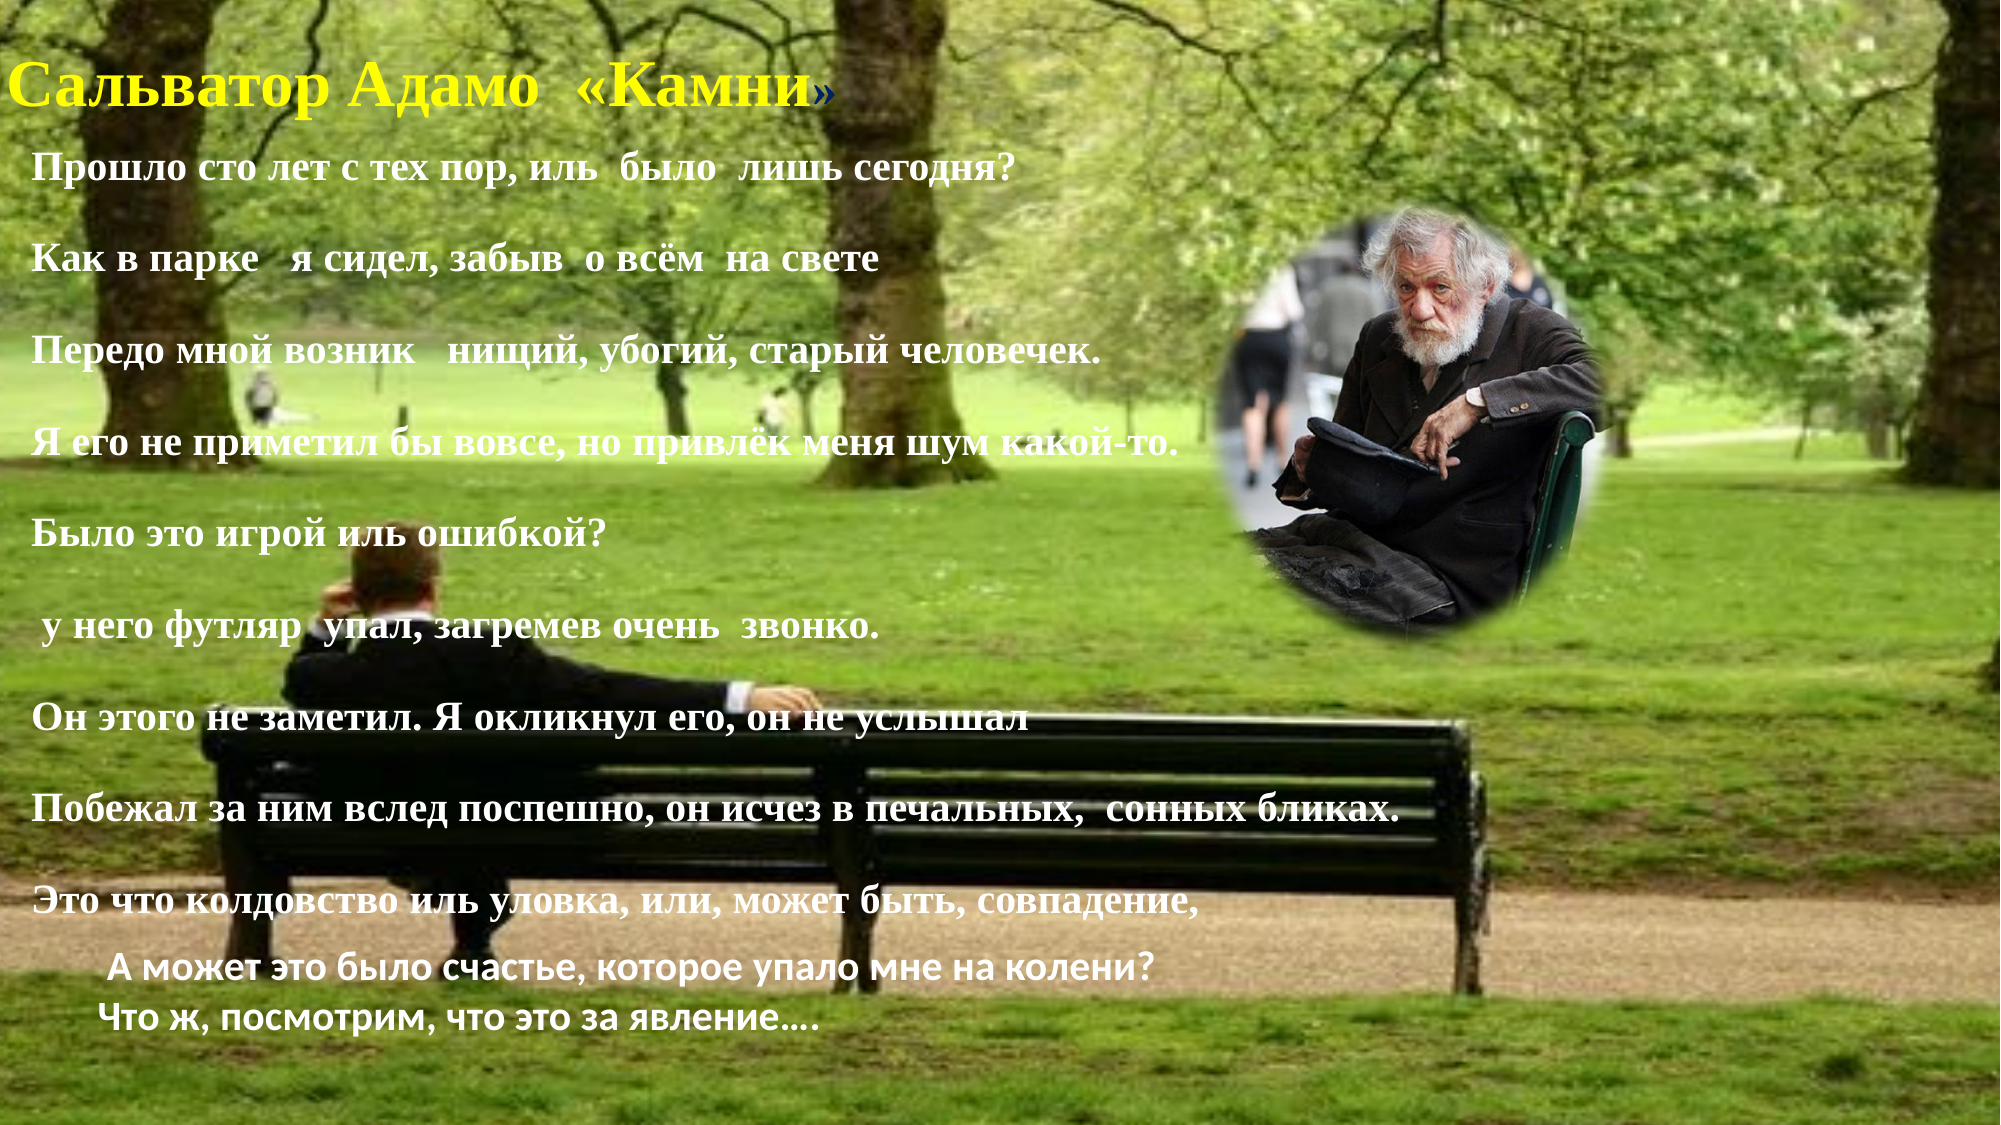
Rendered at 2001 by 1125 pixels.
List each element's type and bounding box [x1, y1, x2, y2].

list [0, 0, 2000, 1125]
picture [1194, 188, 1625, 660]
